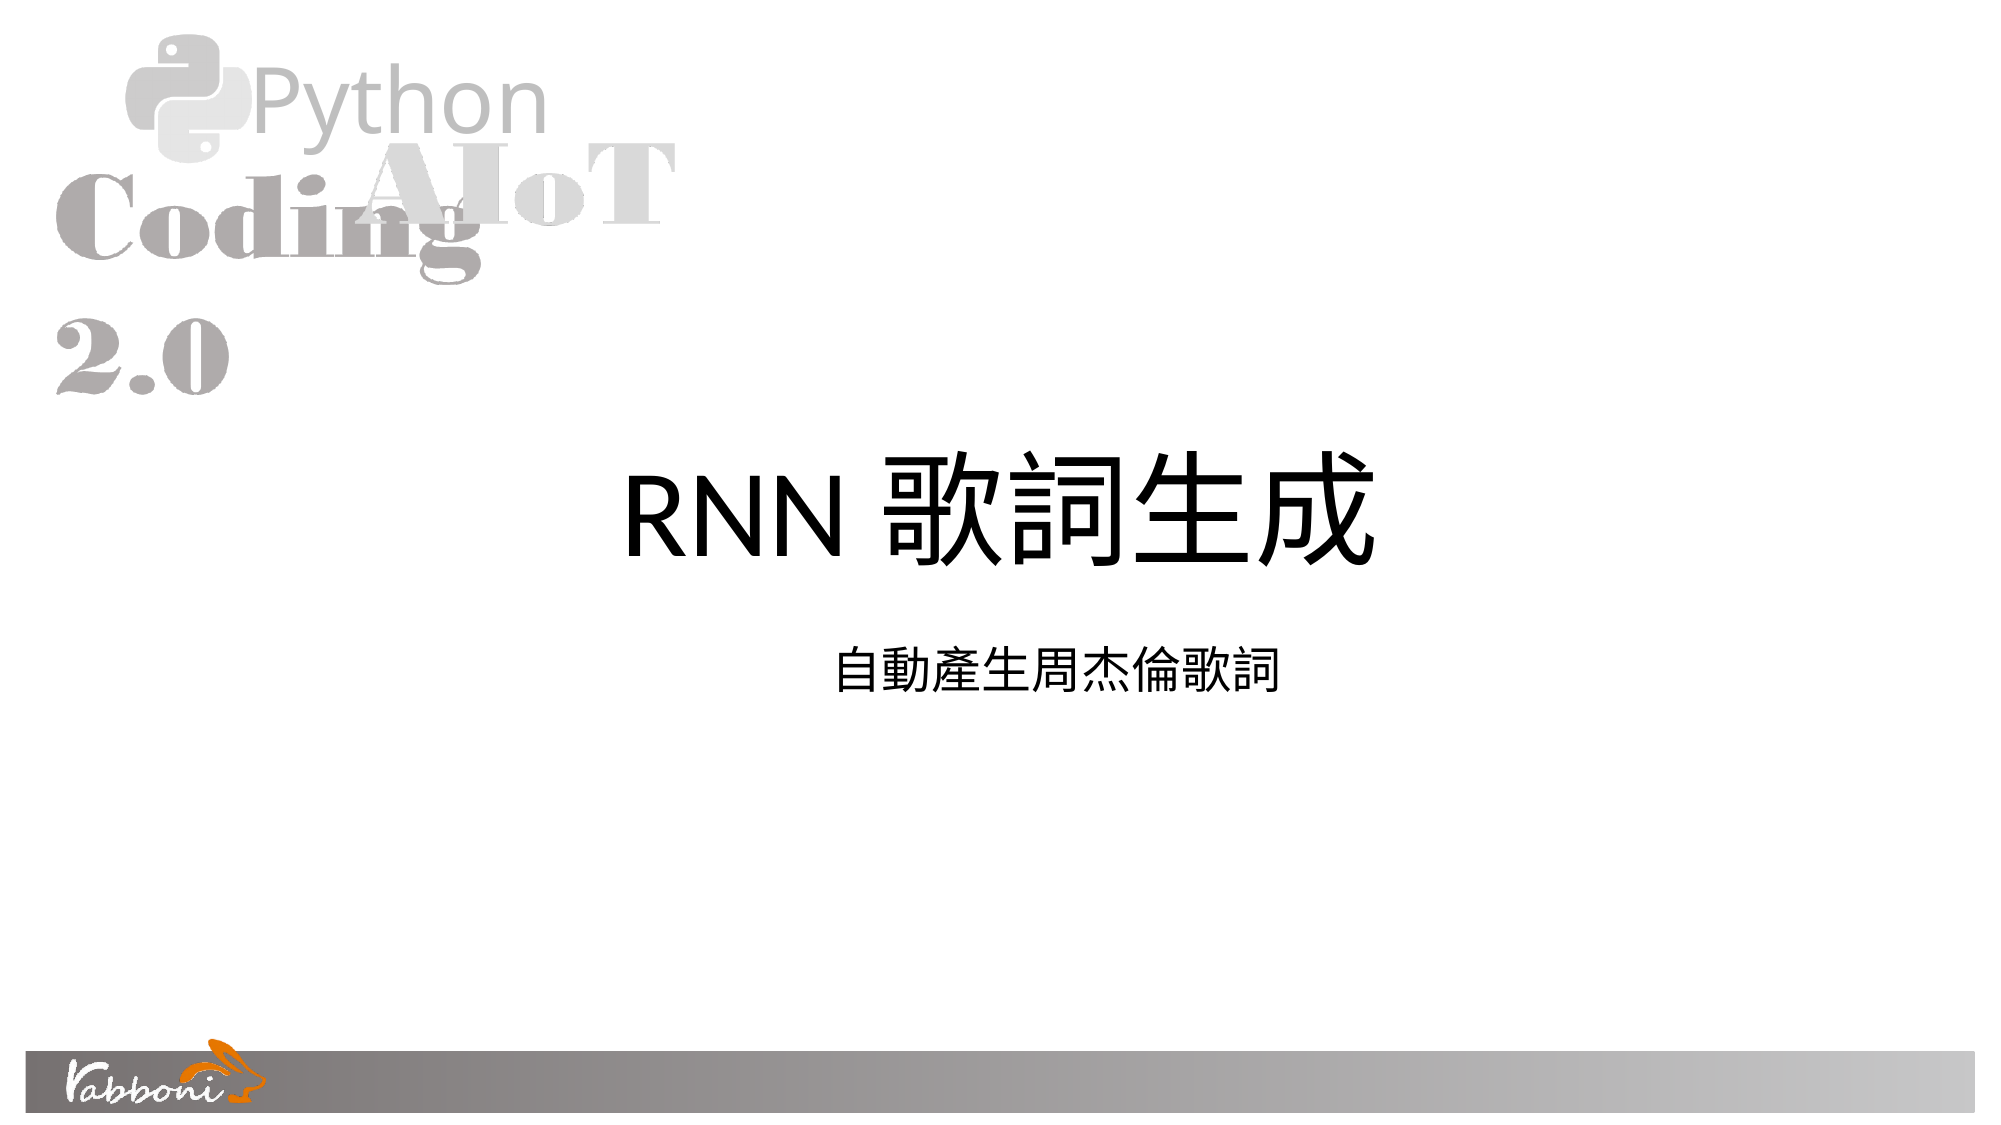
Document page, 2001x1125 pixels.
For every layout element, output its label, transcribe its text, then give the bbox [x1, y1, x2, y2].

picture [44, 70, 689, 408]
title RNN歌詞生成 [150, 263, 1850, 591]
subtitle 自動產生周杰倫歌詞 [113, 637, 2000, 925]
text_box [110, 26, 539, 169]
picture [66, 1029, 268, 1112]
